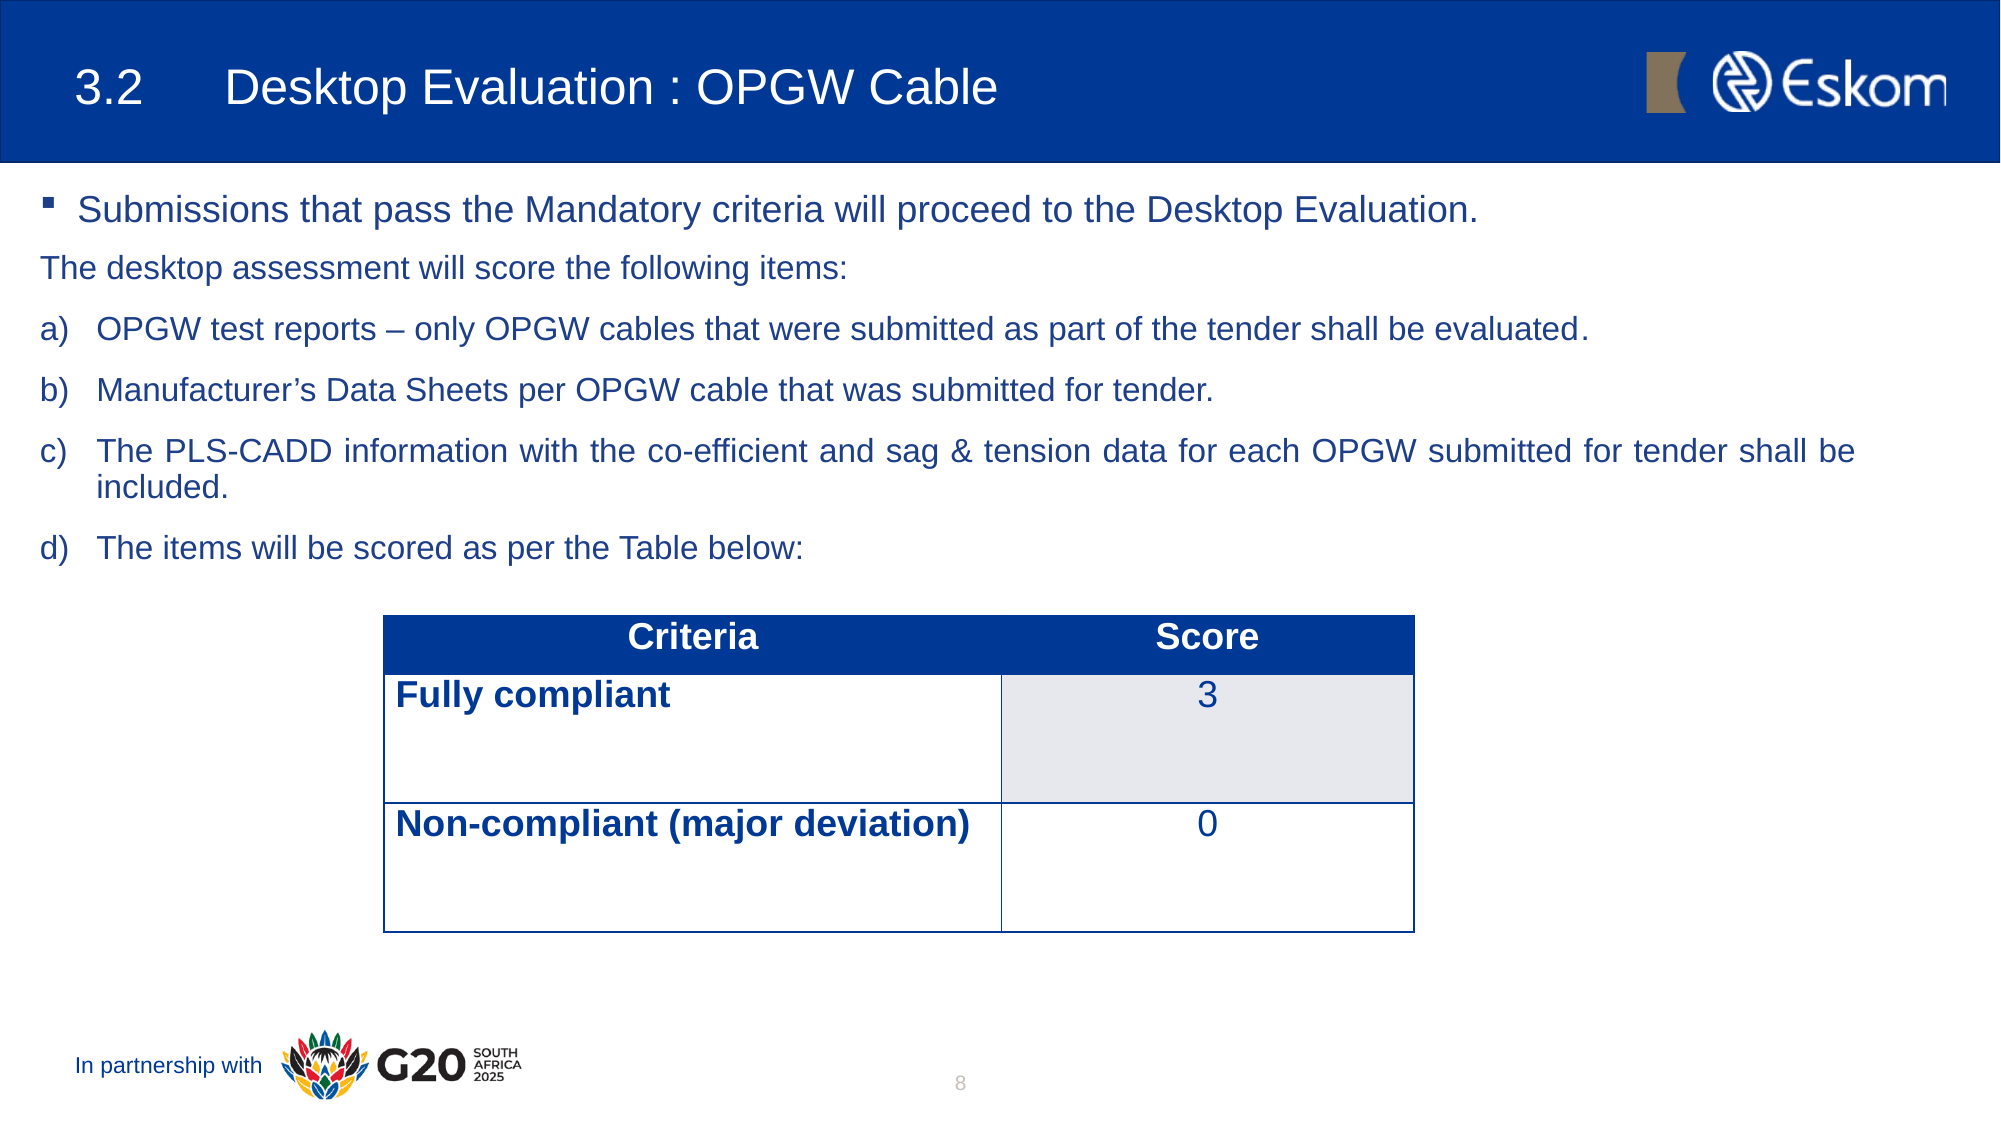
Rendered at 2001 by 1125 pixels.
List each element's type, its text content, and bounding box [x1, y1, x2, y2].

table_header Score [1002, 616, 1413, 673]
table_cell 3 [1002, 675, 1413, 802]
title 3.2 Desktop Evaluation : OPGW Cable [59, 33, 1620, 143]
table_header Criteria [385, 616, 1001, 673]
table_cell 0 [1002, 804, 1413, 931]
list Submissions that pass the Mandatory criteria will proceed to the Desktop Evaluation. The desktop assessment will score the following items: OPGW test reports – only OPGW cables that were submitted as part of the tender shall be evaluated. Manufacturer’s Data Sheets per OPGW cable that was submitted for tender. The PLS-CADD information with the co-efficient and sag & tension data for each OPGW submitted for tender shall be included. The items will be scored as per the Table below: [24, 155, 1874, 1125]
table_cell Non-compliant (major deviation) [385, 804, 1001, 931]
table_cell Fully compliant [385, 675, 1001, 802]
